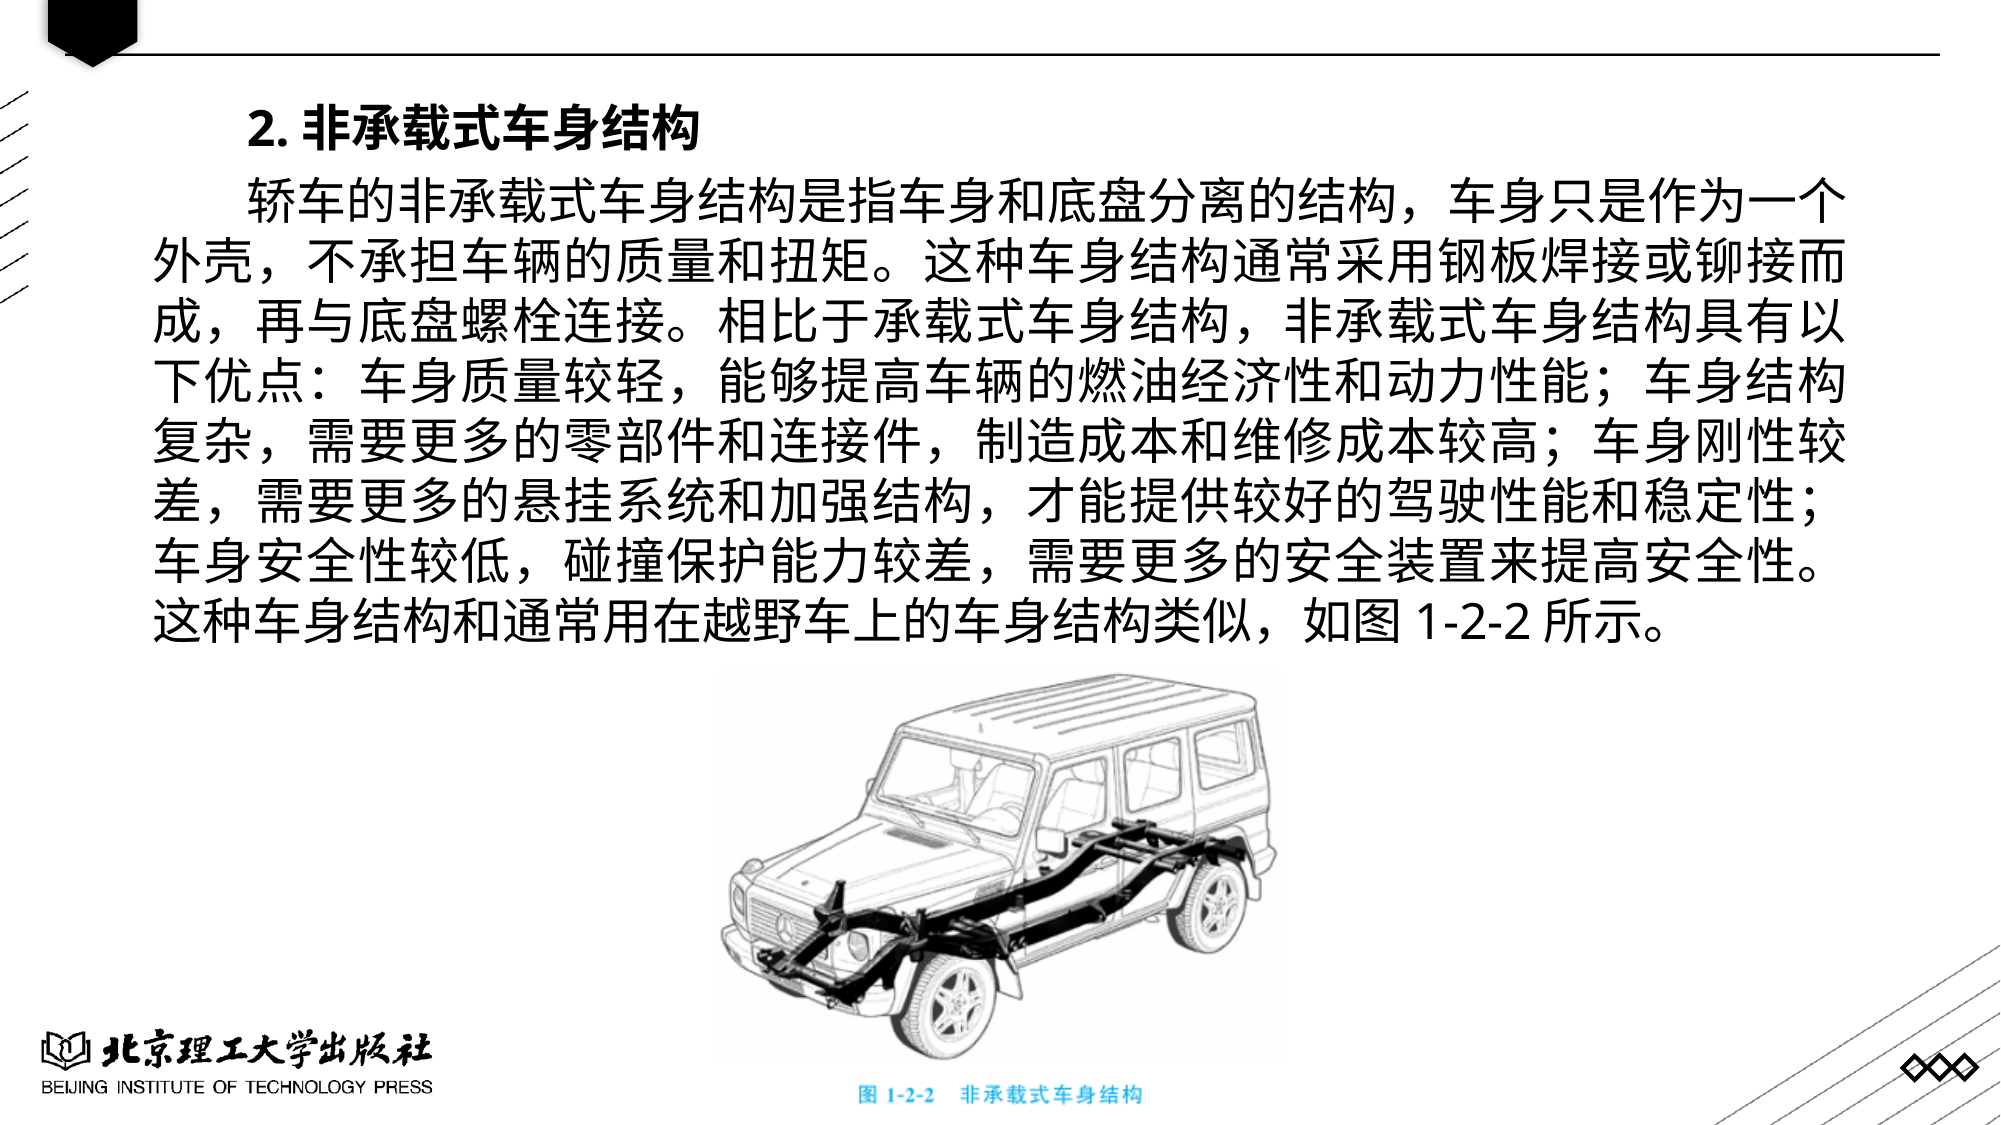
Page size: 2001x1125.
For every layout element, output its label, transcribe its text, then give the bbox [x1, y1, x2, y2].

text_box 2.非承载式车身结构 轿车的非承载式车身结构是指车身和底盘分离的结构，车身只是作为一个外壳，不承担车辆的质量和扭矩。这种车身结构通常采用钢板焊接或铆接而成，再与底盘螺栓连接。相比于承载式车身结构，非承载式车身结构具有以下优点：车身质量较轻，能够提高车辆的燃油经济性和动力性能；车身结构复杂，需要更多的零部件和连接件，制造成本和维修成本较高；车身刚性较差，需要更多的悬挂系统和加强结构，才能提供较好的驾驶性能和稳定性；车身安全性较低，碰撞保护能力较差，需要更多的安全装置来提高安全性。这种车身结构和通常用在越野车上的车身结构类似，如图1-2-2所示。 [137, 89, 1863, 657]
picture [0, 0, 2001, 1125]
